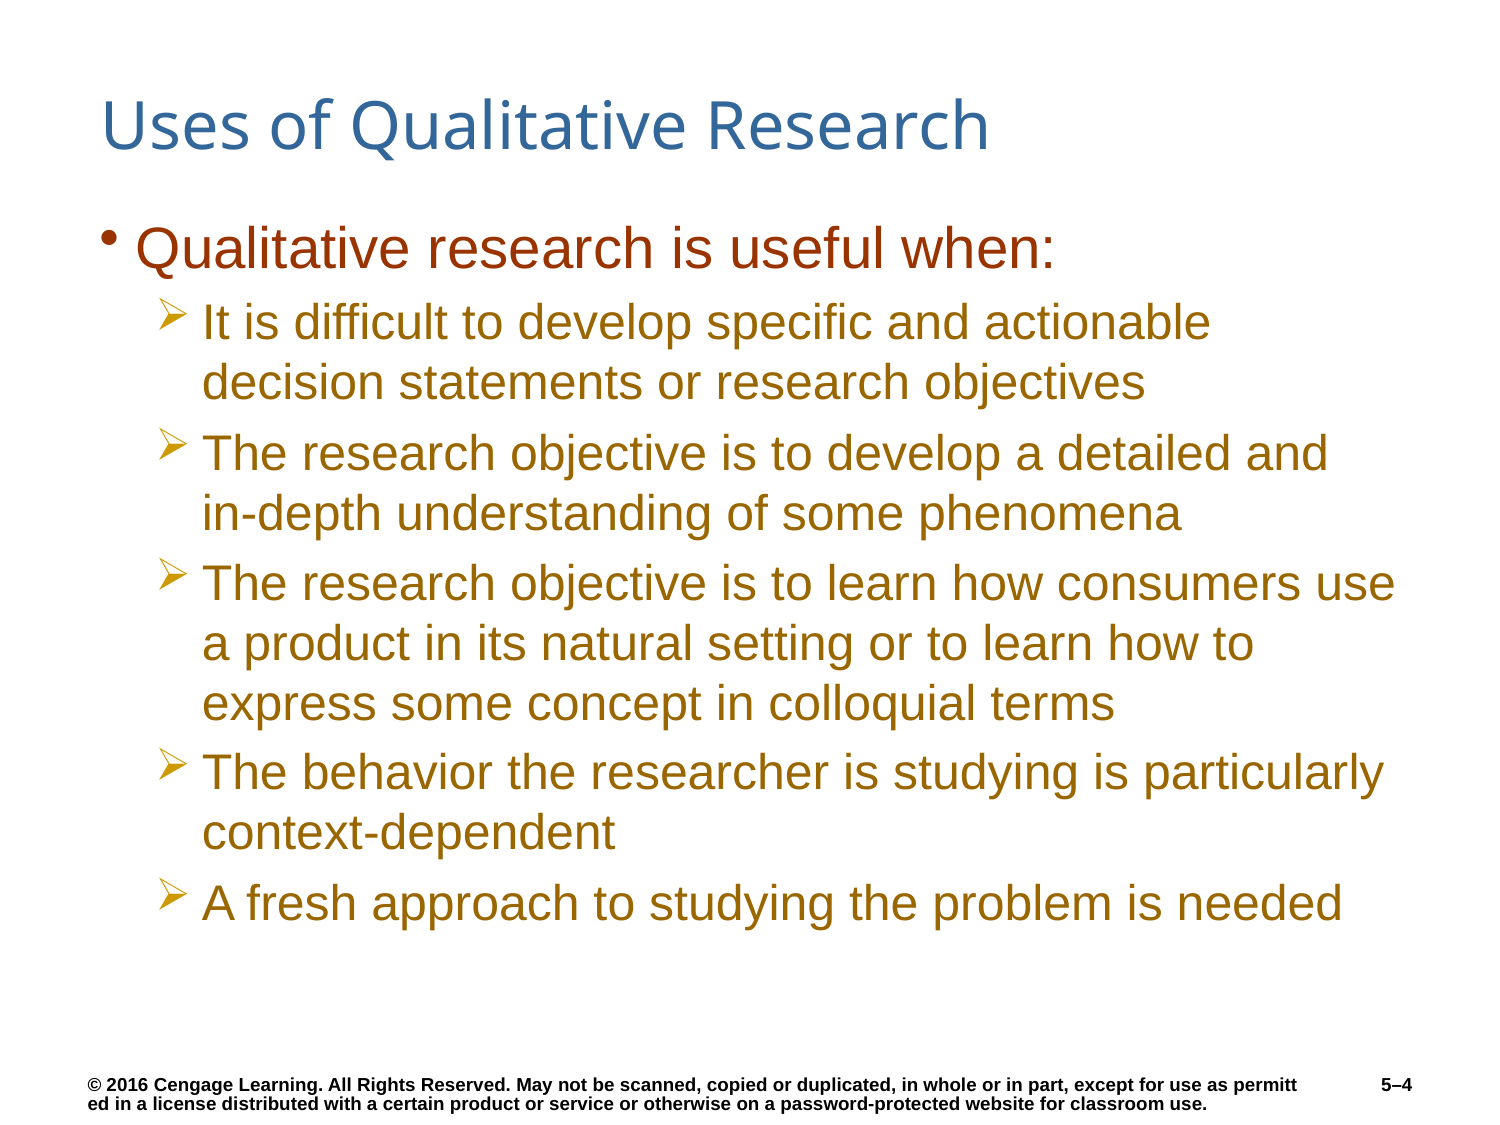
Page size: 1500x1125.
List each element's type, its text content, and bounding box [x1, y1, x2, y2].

title Uses of Qualitative Research [85, 75, 1411, 171]
list Qualitative research is useful when: It is difficult to develop specific and actionable decision statements or research objectives The research objective is to develop a detailed and in-depth understanding of some phenomena The research objective is to learn how consumers use a product in its natural setting or to learn how to express some concept in colloquial terms The behavior the researcher is studying is particularly context-dependent A fresh approach to studying the problem is needed [84, 202, 1414, 1013]
slide_number 5–4 [1050, 1042, 1413, 1103]
footer © 2016 Cengage Learning. All Rights Reserved. May not be scanned, copied or duplicated, in whole or in part, except for use as permitted in a license distributed with a certain product or service or otherwise on a password-protected website for classroom use. [87, 1057, 1050, 1103]
